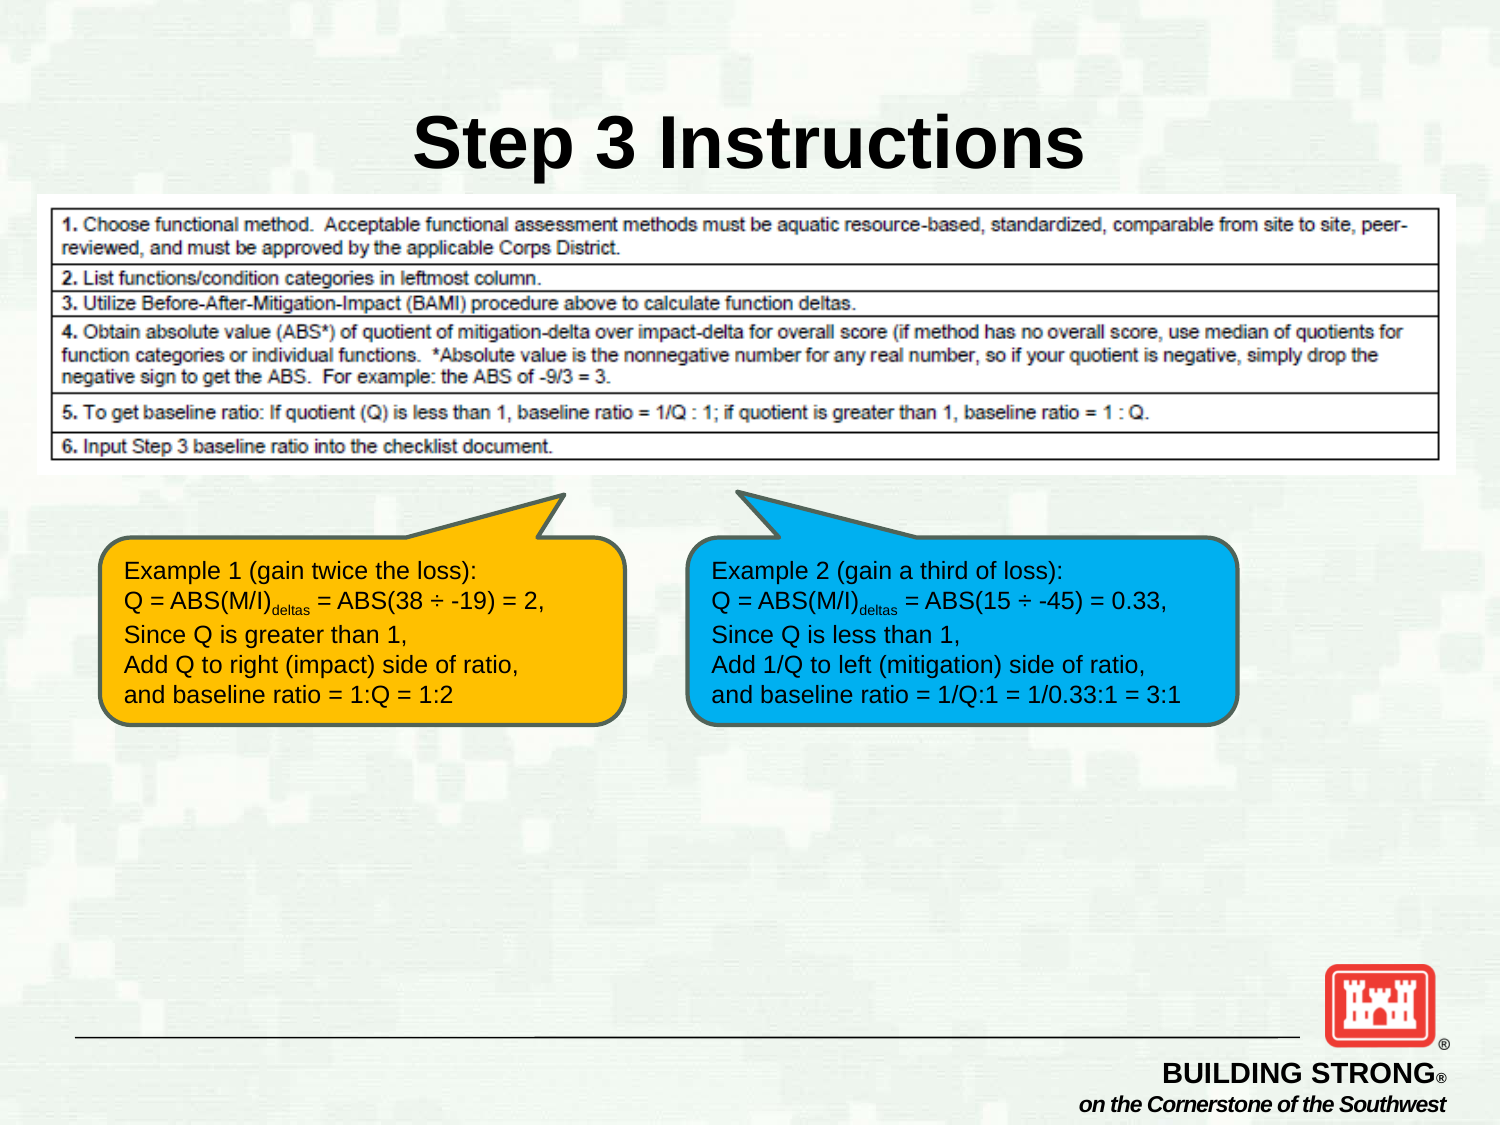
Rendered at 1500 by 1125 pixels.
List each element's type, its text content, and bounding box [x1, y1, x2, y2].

text_box Example 1 (gain twice the loss): Q = ABS(M/I)deltas = ABS(38 ÷ -19) = 2, Since Q is greater than 1, Add Q to right (impact) side of ratio, and baseline ratio = 1:Q = 1:2 [97, 492, 628, 728]
picture [0, 0, 1500, 1125]
title Step 3 Instructions [74, 44, 1426, 192]
text_box Example 2 (gain a third of loss): Q = ABS(M/I)deltas = ABS(15 ÷ -45) = 0.33, Since Q is less than 1, Add 1/Q to left (mitigation) side of ratio, and baseline ratio = 1/Q:1 = 1/0.33:1 = 3:1 [685, 489, 1240, 728]
